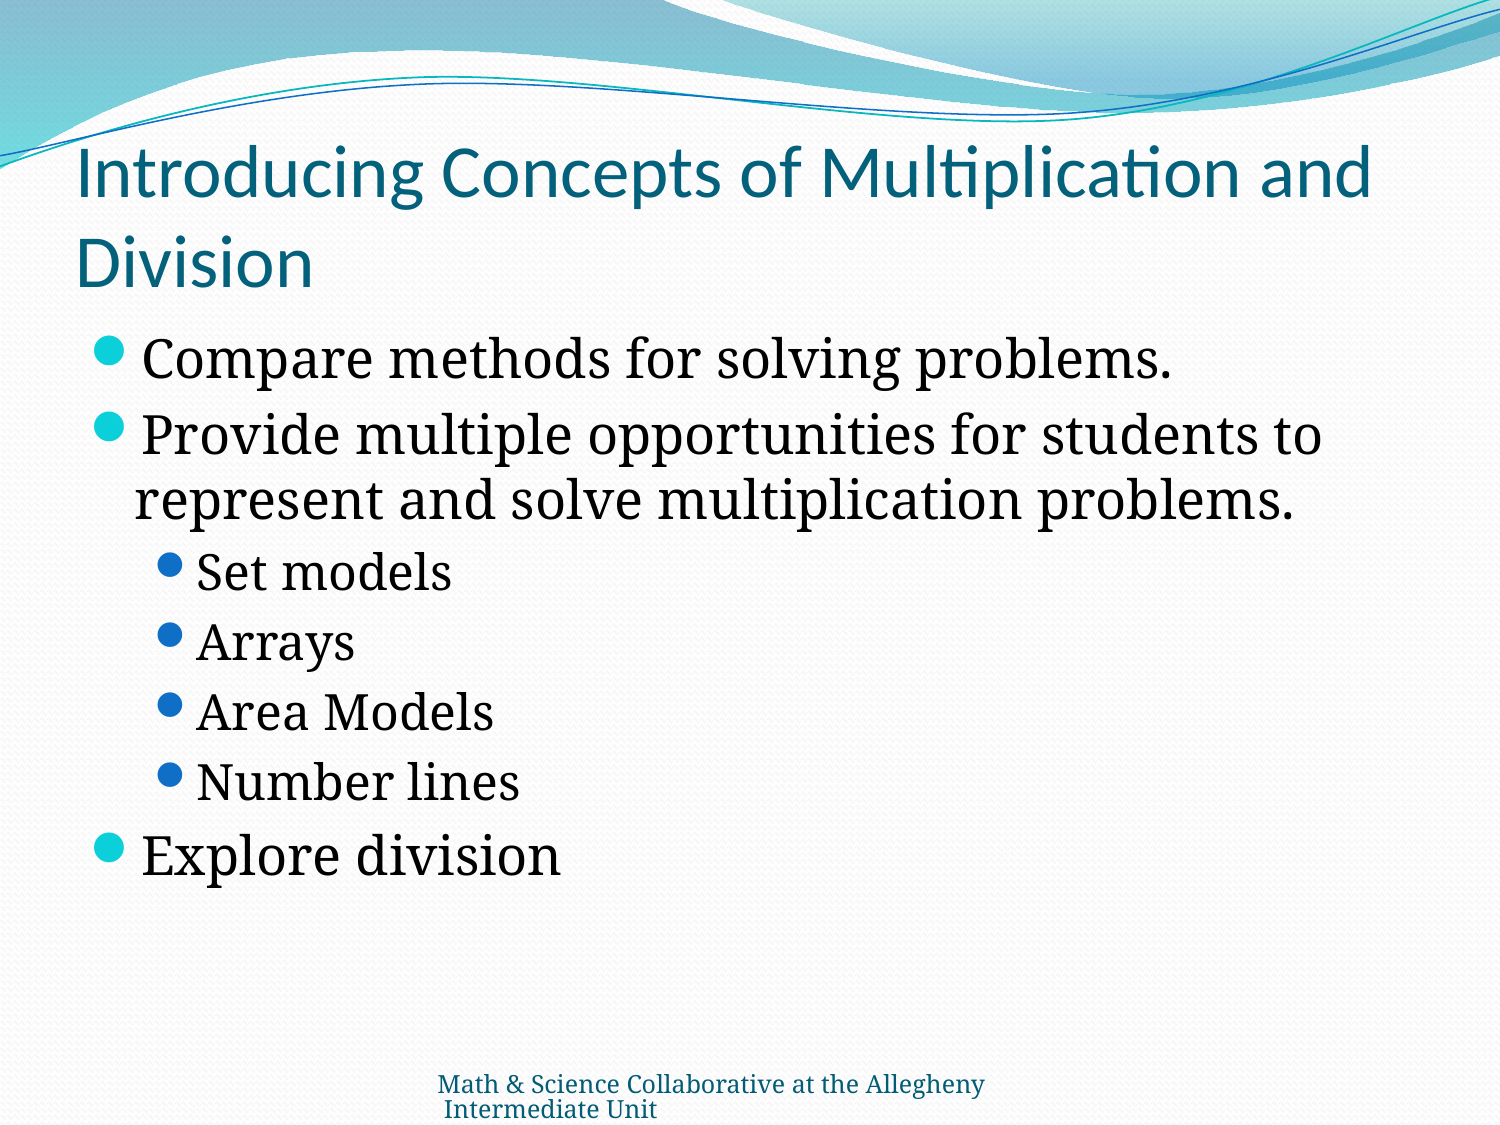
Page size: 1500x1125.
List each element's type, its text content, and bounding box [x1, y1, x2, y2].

list Compare methods for solving problems. Provide multiple opportunities for students to represent and solve multiplication problems. Set models Arrays Area Models Number lines Explore division [75, 317, 1425, 1038]
footer Math & Science Collaborative at the Allegheny Intermediate Unit [437, 1042, 988, 1103]
title Introducing Concepts of Multiplication and Division [75, 115, 1425, 303]
